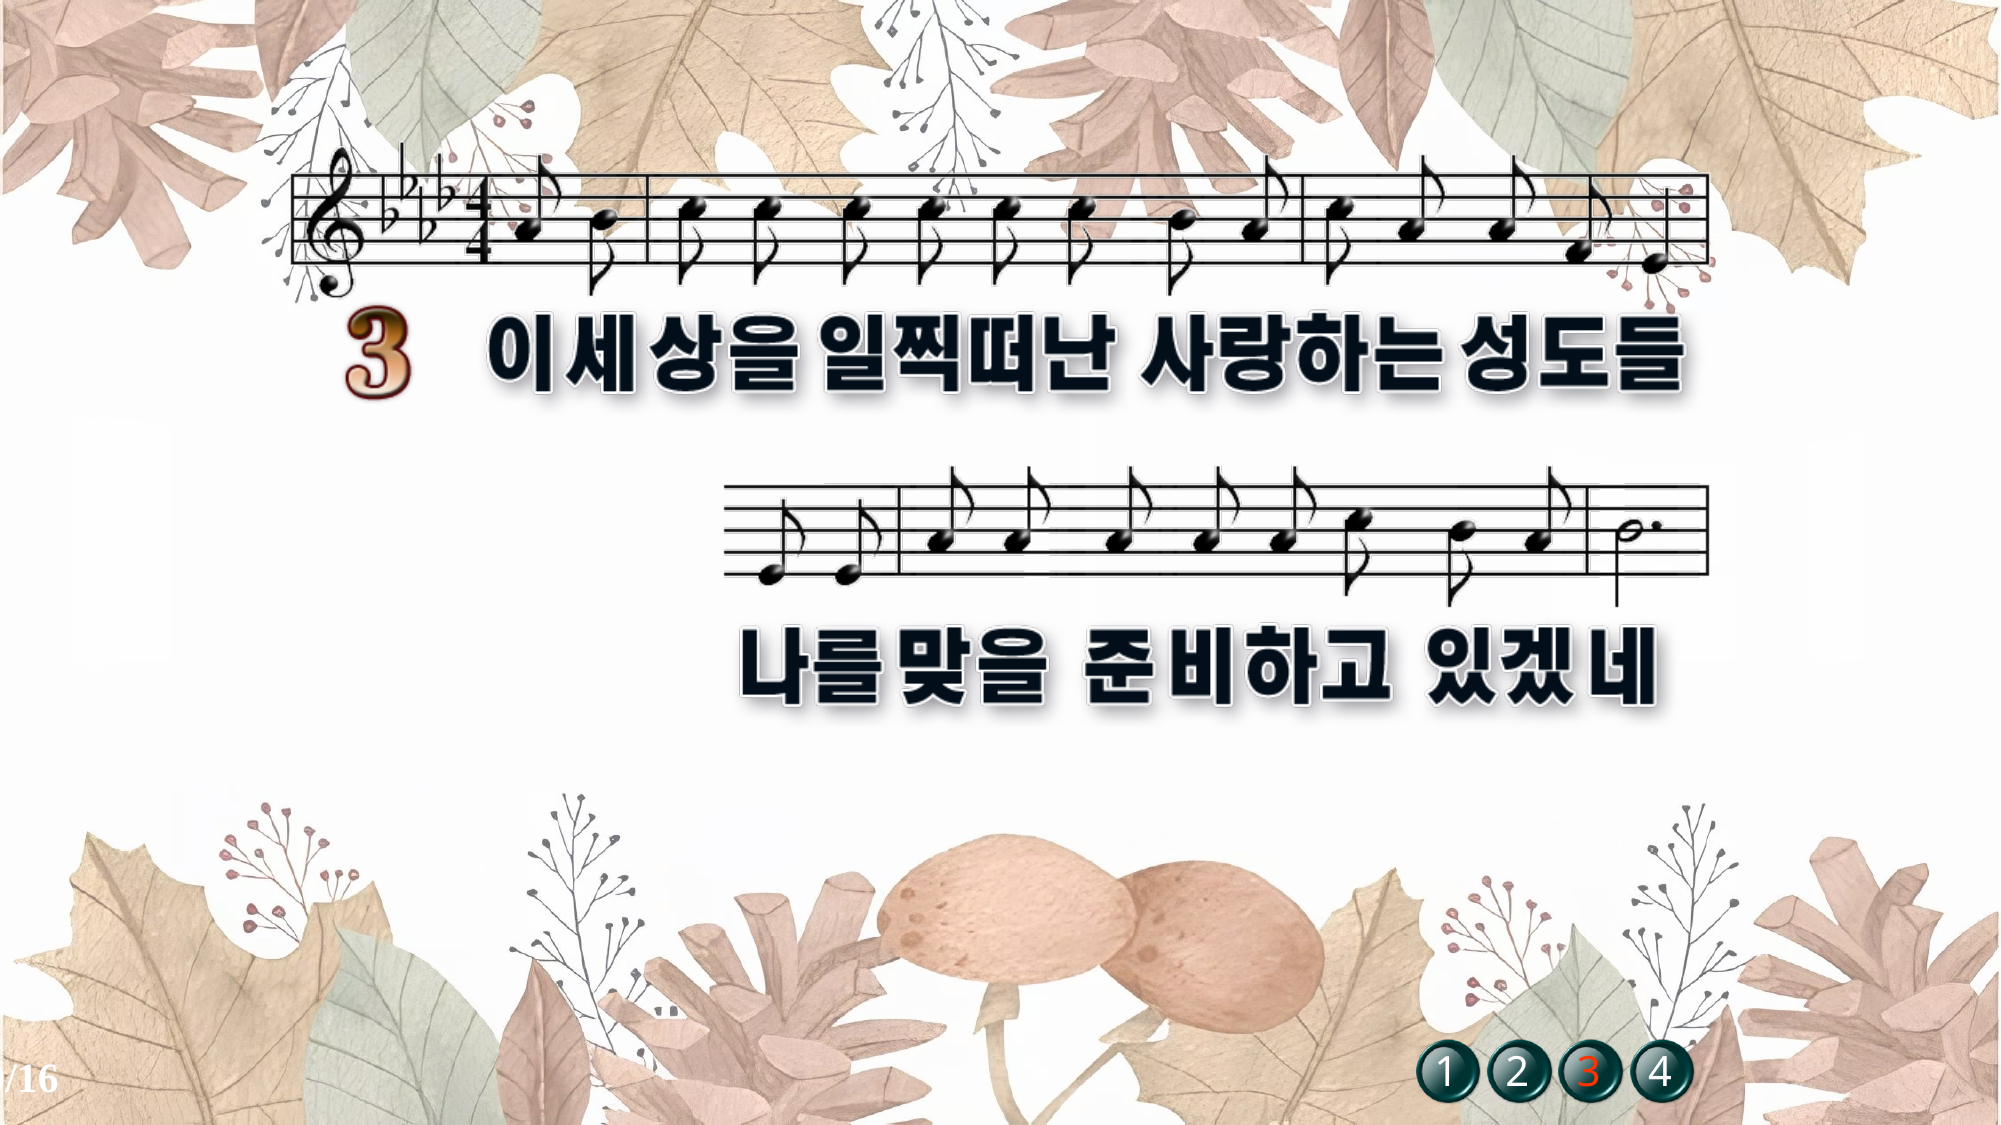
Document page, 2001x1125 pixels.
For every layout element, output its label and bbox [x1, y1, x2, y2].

text_box [1413, 1035, 1484, 1106]
picture [0, 0, 2001, 1125]
text_box [1484, 1035, 1555, 1106]
text_box [1555, 1035, 1626, 1106]
text_box [1627, 1035, 1697, 1106]
